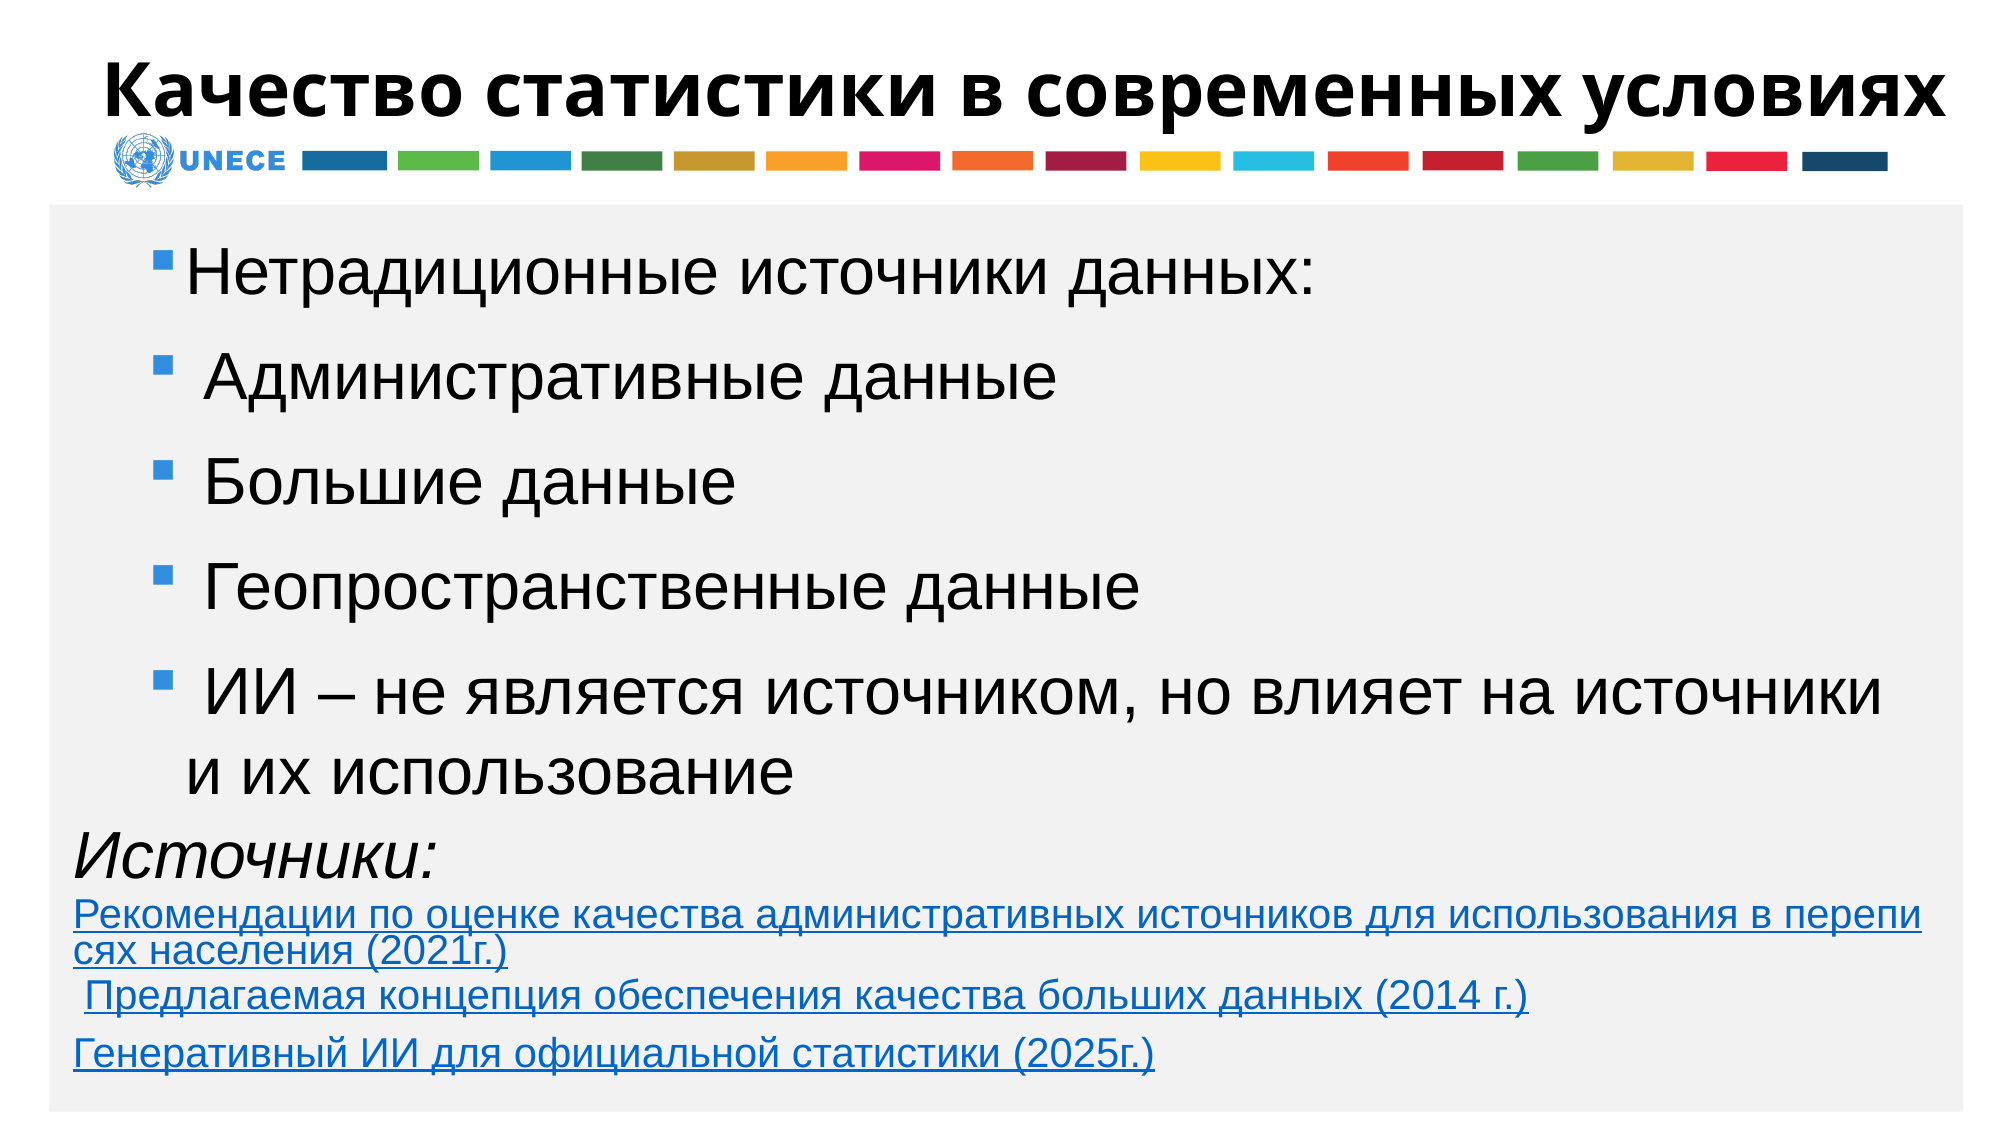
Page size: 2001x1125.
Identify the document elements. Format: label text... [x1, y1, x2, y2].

picture [109, 160, 287, 188]
title Качество статистики в современных условиях [49, 13, 1964, 160]
list Нетрадиционные источники данных: Административные данные Большие данные Геопространственные данные ИИ – не является источником, но влияет на источники и их использование Источники: Рекомендации по оценке качества административных источников для использования в переписях населения (2021г.) Предлагаемая концепция обеспечения качества больших данных (2014 г.) Генеративный ИИ для официальной статистики (2025г.) [49, 204, 1964, 1112]
